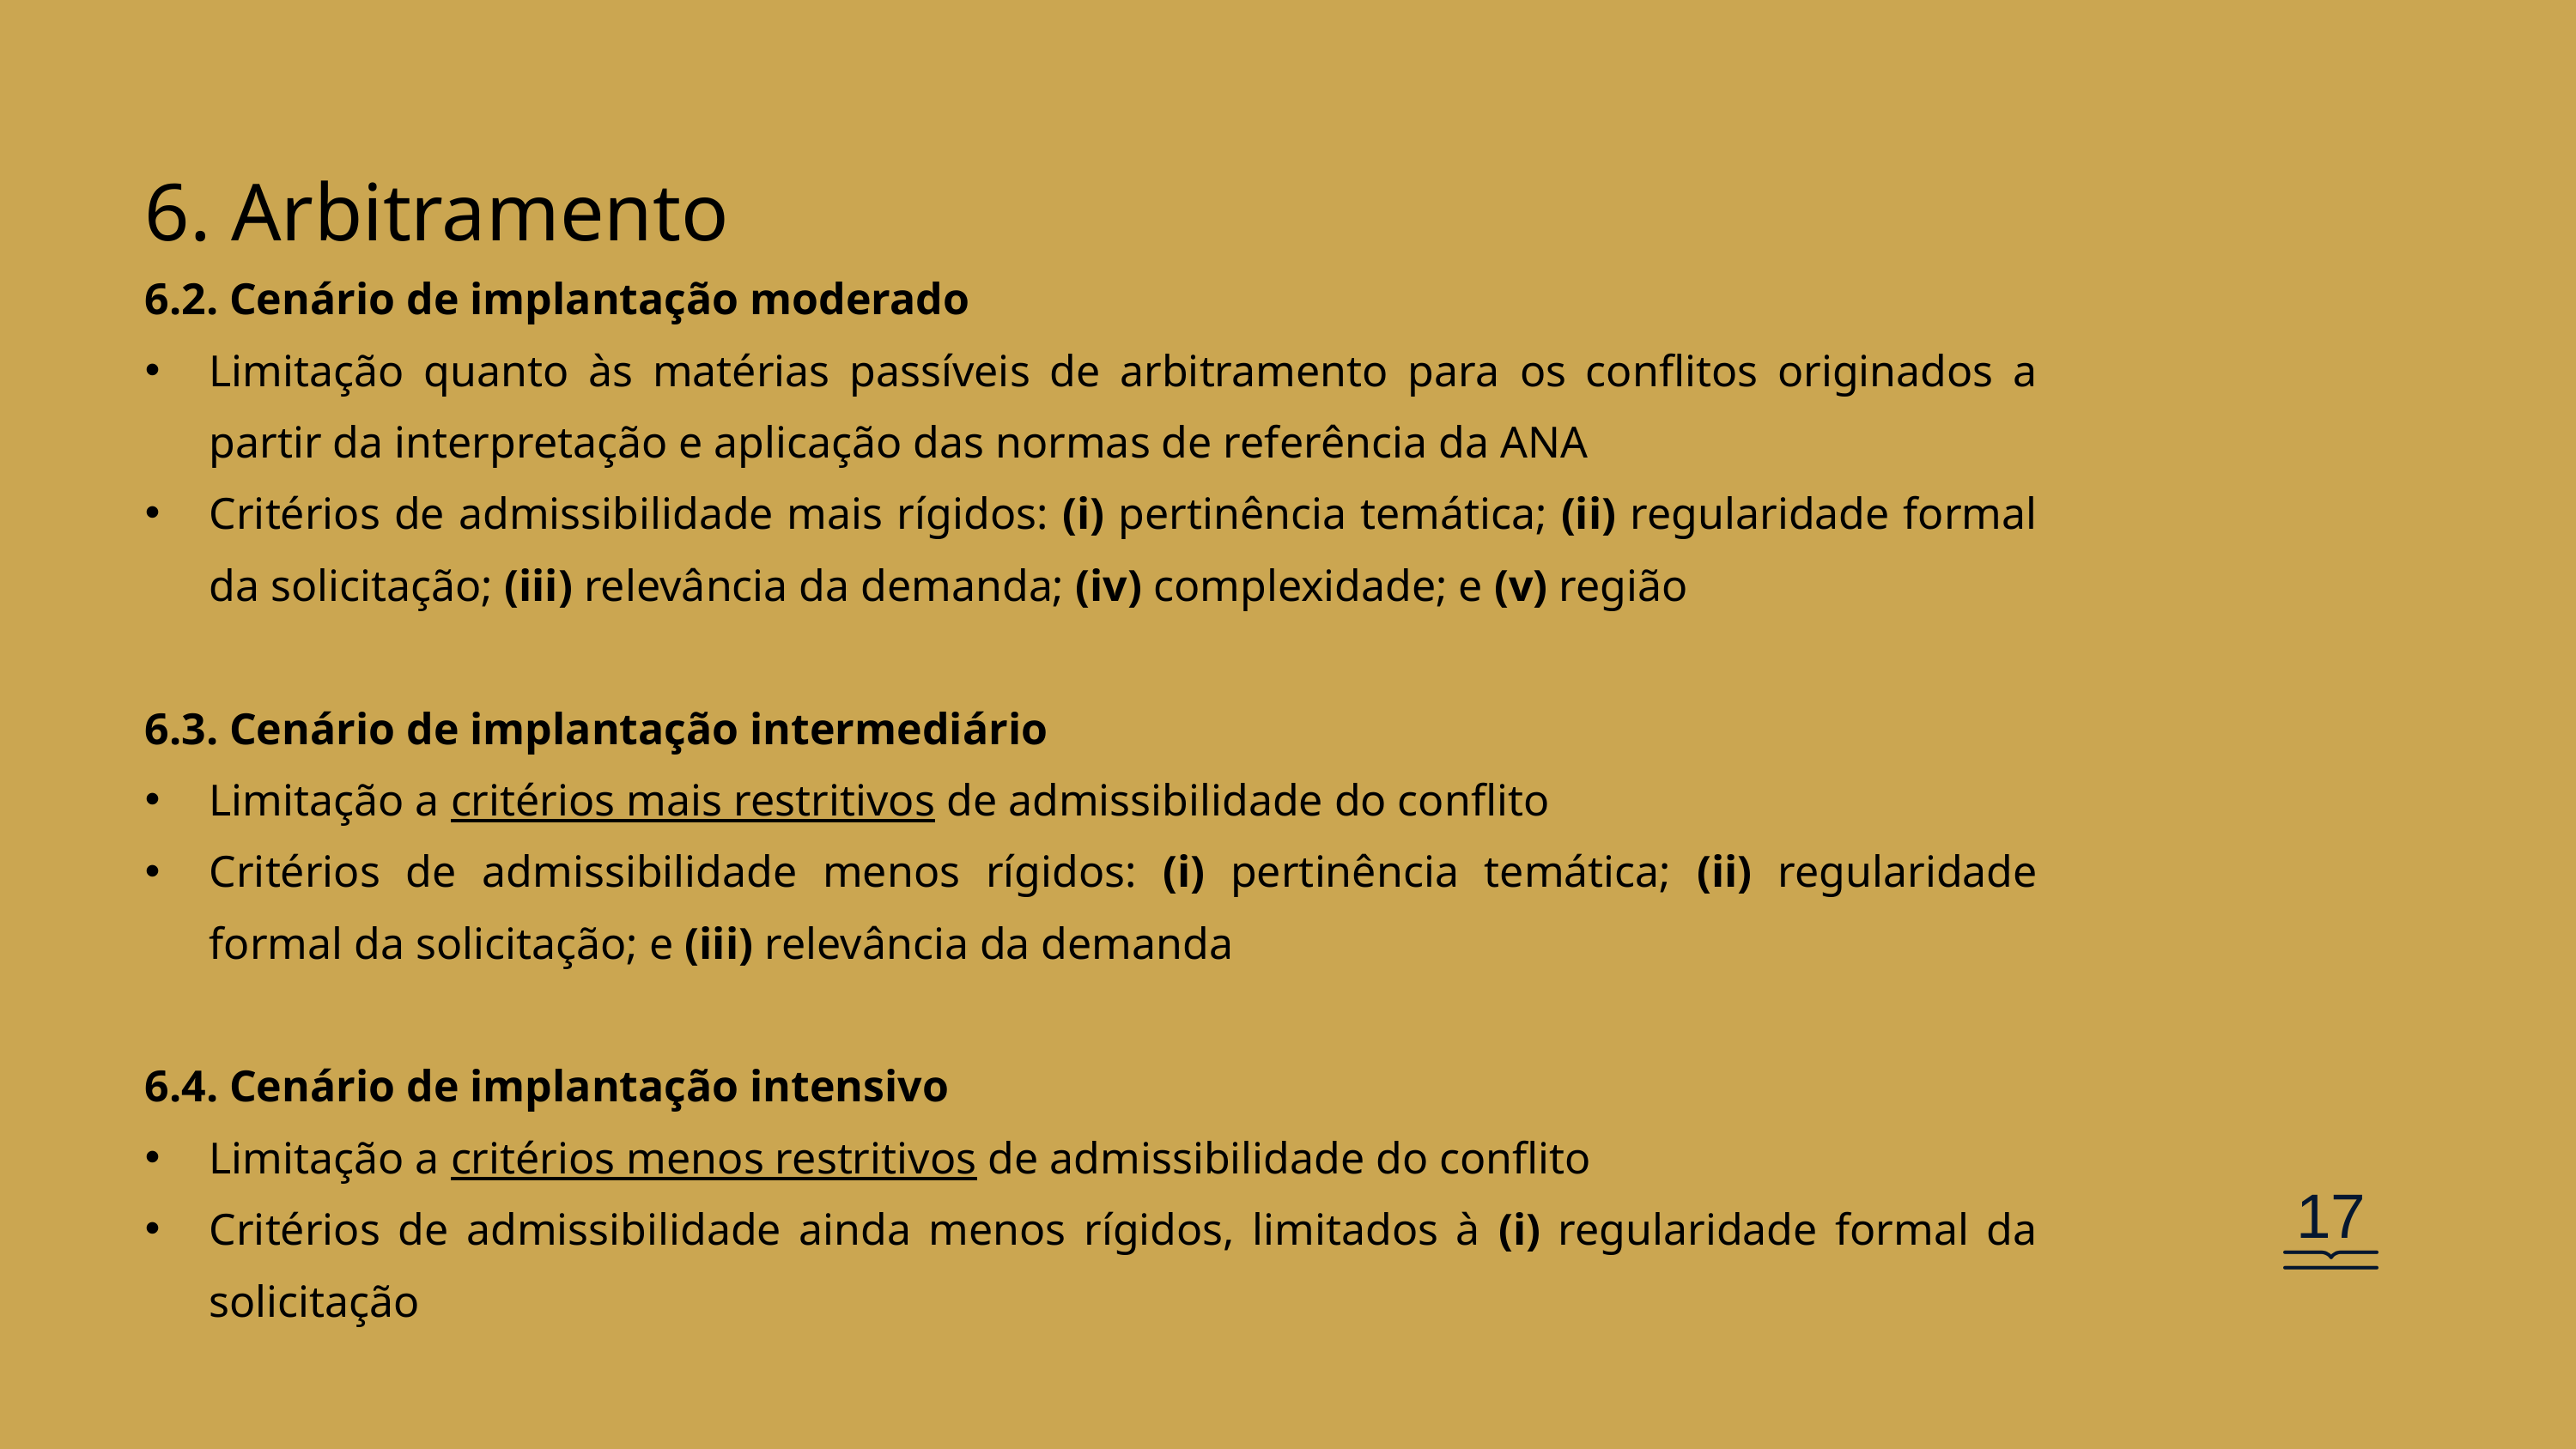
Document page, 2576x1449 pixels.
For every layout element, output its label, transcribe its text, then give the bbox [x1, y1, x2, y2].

text_box 6. Arbitramento [144, 124, 2038, 252]
text_box 6.2. Cenário de implantação moderado Limitação quanto às matérias passíveis de arbitramento para os conflitos originados a partir da interpretação e aplicação das normas de referência da ANA Critérios de admissibilidade mais rígidos: (i) pertinência temática; (ii) regularidade formal da solicitação; (iii) relevância da demanda; (iv) complexidade; e (v) região 6.3. Cenário de implantação intermediário Limitação a critérios mais restritivos de admissibilidade do conflito Critérios de admissibilidade menos rígidos: (i) pertinência temática; (ii) regularidade formal da solicitação; e (iii) relevância da demanda 6.4. Cenário de implantação intensivo Limitação a critérios menos restritivos de admissibilidade do conflito Critérios de admissibilidade ainda menos rígidos, limitados à (i) regularidade formal da solicitação [144, 252, 2038, 1325]
picture [2283, 1244, 2379, 1278]
text_box 17 [2293, 1146, 2368, 1243]
